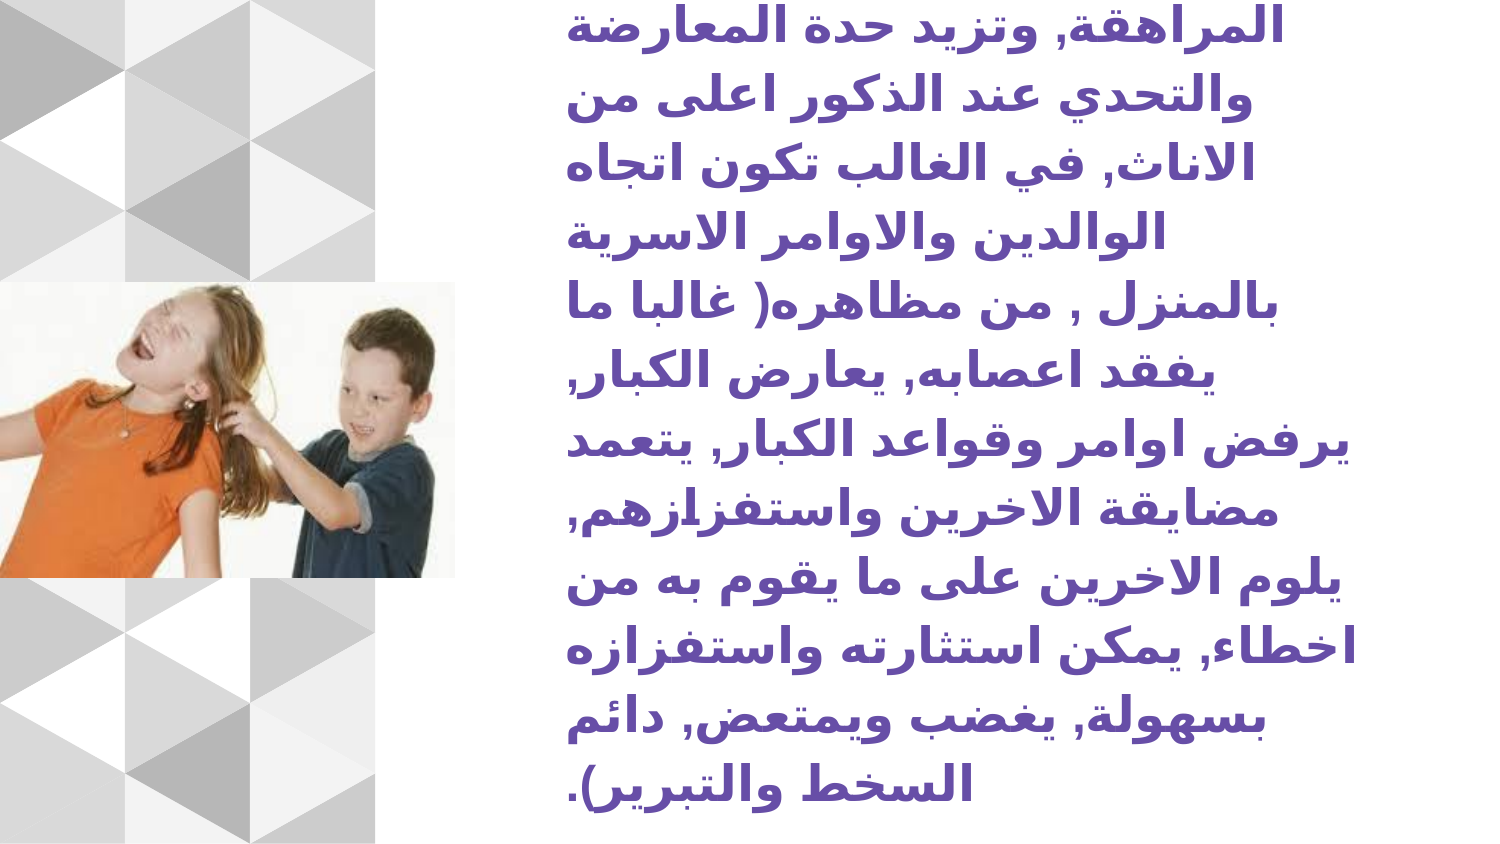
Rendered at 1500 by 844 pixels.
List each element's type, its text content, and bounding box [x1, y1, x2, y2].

picture [0, 281, 455, 578]
title اضطرابات التحدي والمعارضة الجريئة: تستمر لمدة ستة اشهر, يشيع في اطفال ما قبل المدرسة , وبداية المراهقة, وتزيد حدة المعارضة والتحدي عند الذكور اعلى من الاناث, في الغالب تكون اتجاه الوالدين والاوامر الاسرية بالمنزل , من مظاهره( غالبا ما يفقد اعصابه, يعارض الكبار, يرفض اوامر وقواعد الكبار, يتعمد مضايقة الاخرين واستفزازهم, يلوم الاخرين على ما يقوم به من اخطاء, يمكن استثارته واستفزازه بسهولة, يغضب ويمتعض, دائم السخط والتبرير). [438, 649, 1380, 844]
